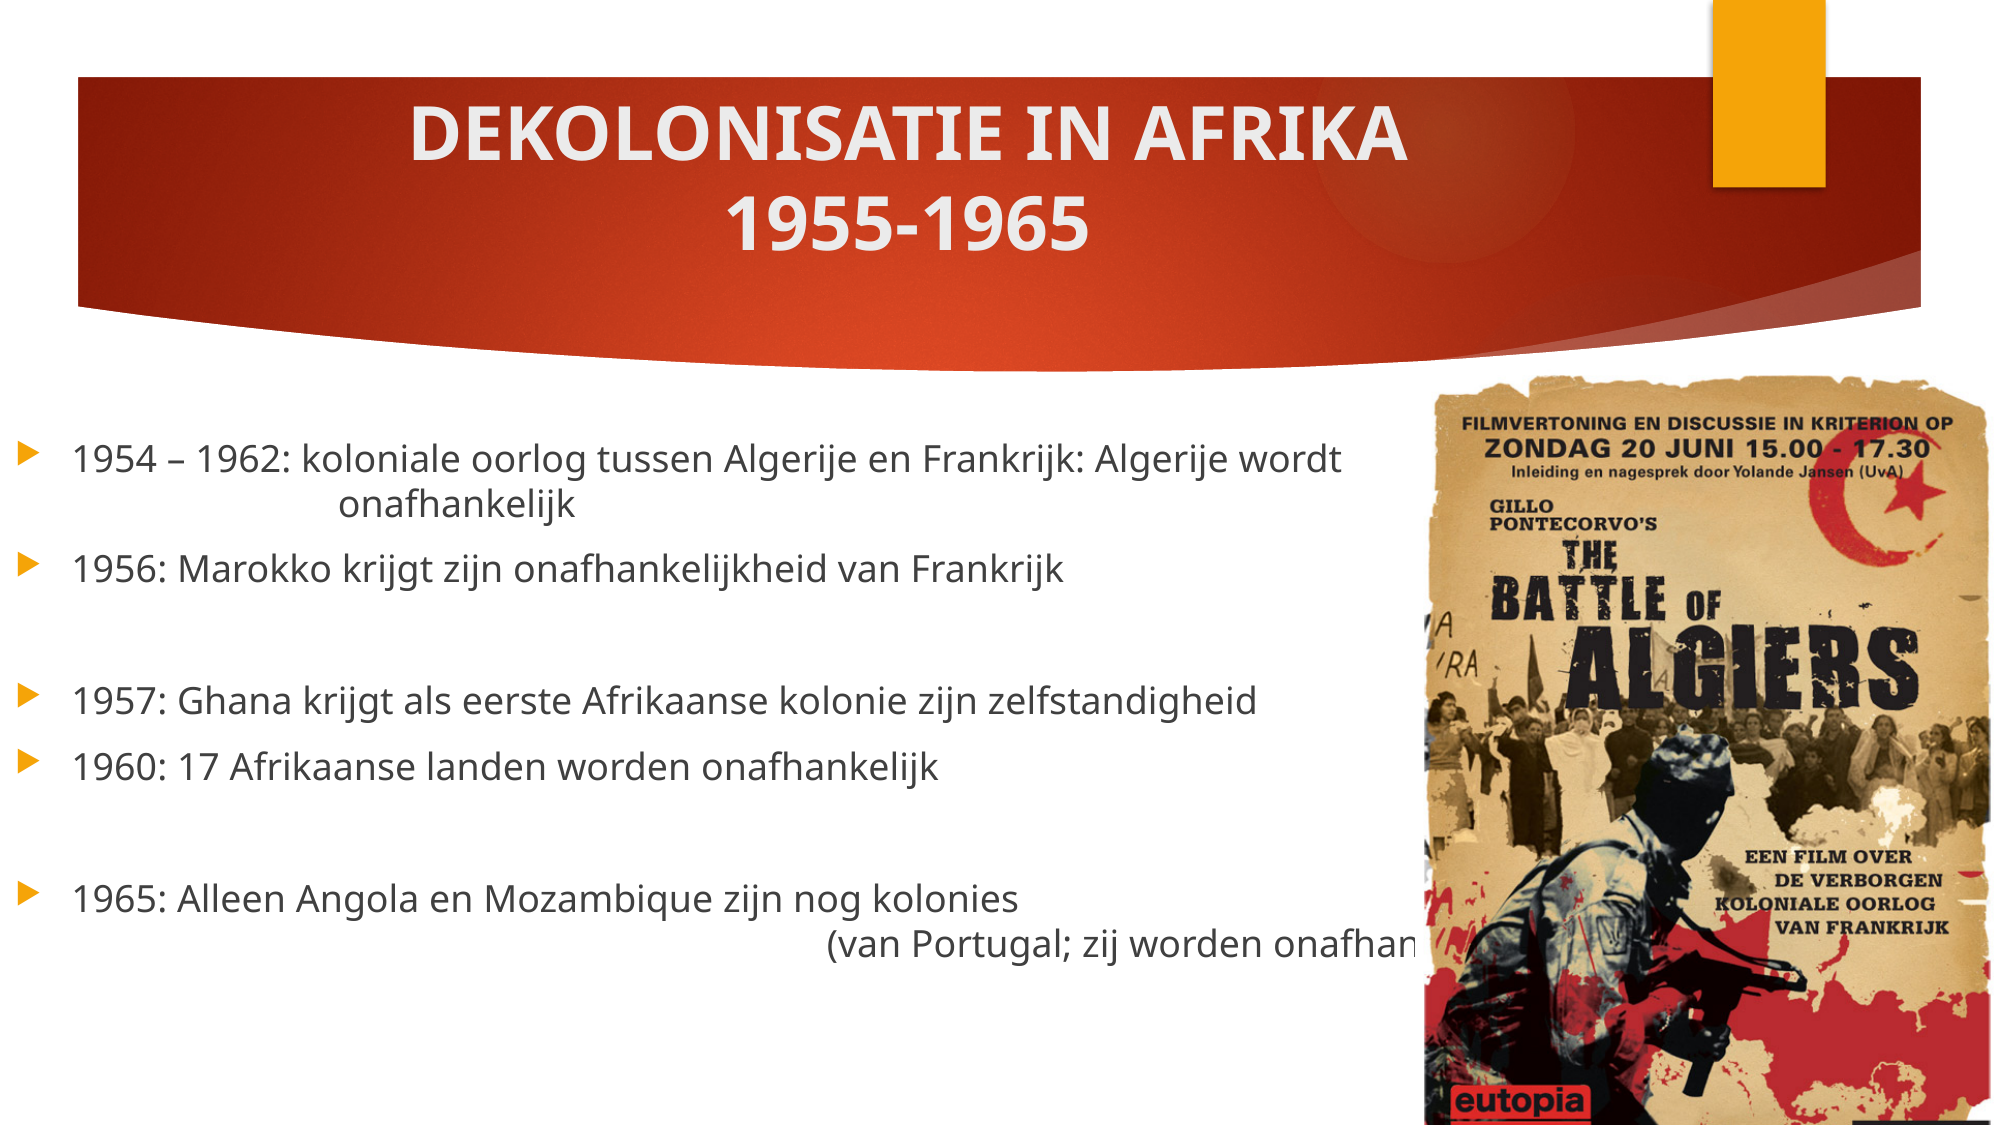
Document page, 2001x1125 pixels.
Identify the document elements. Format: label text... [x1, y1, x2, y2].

picture [1415, 367, 2000, 1125]
title DEKOLONISATIE IN AFRIKA 1955-1965 [189, 76, 1627, 275]
list 1954 – 1962: koloniale oorlog tussen Algerije en Frankrijk: Algerije wordt onafhankelijk 1956: Marokko krijgt zijn onafhankelijkheid van Frankrijk 1957: Ghana krijgt als eerste Afrikaanse kolonie zijn zelfstandigheid 1960: 17 Afrikaanse landen worden onafhankelijk 1965: Alleen Angola en Mozambique zijn nog kolonies (van Portugal; zij worden onafhankelijk in 1975 [0, 427, 1409, 1125]
